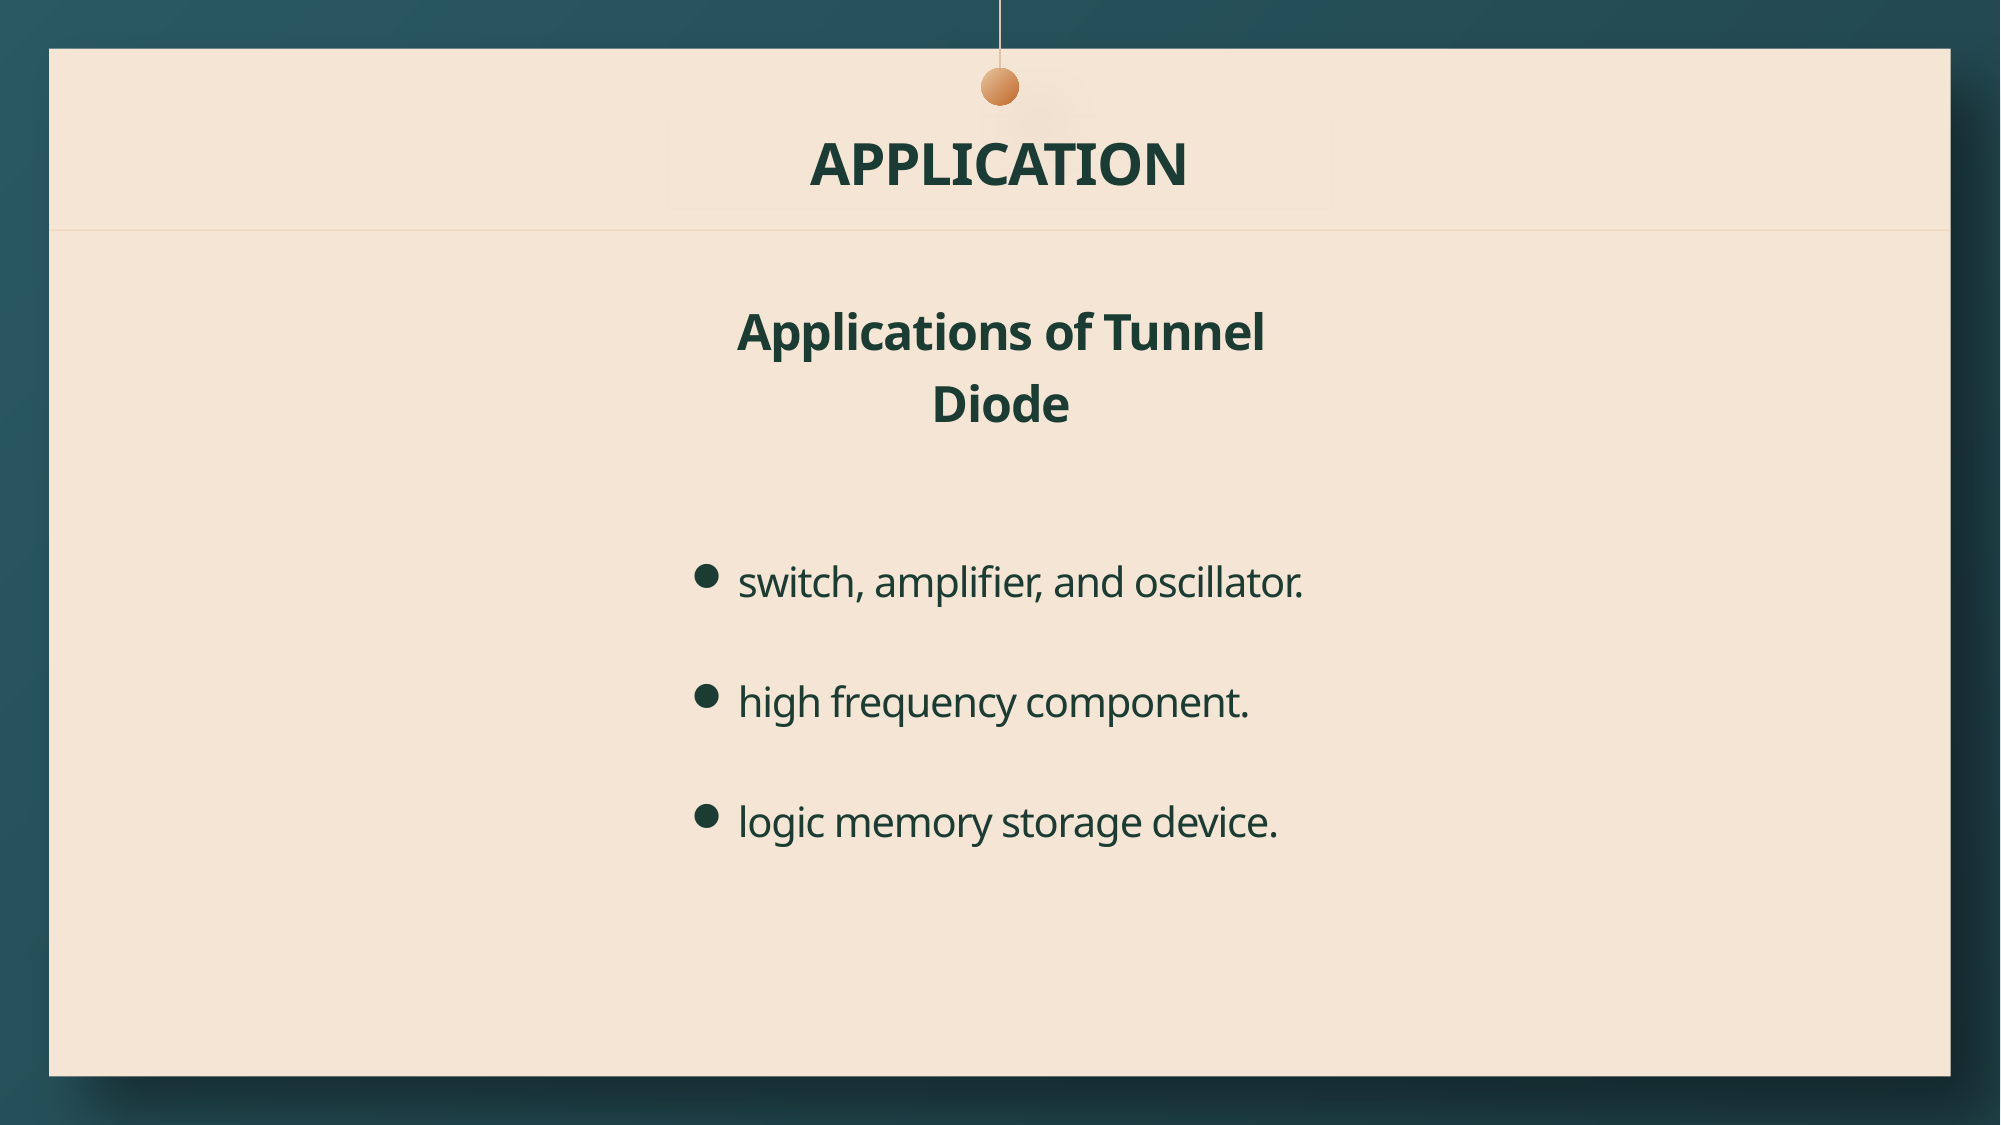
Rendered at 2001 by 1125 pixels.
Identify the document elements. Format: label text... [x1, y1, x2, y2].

title APPLICATION [667, 115, 1333, 209]
list Applications of Tunnel Diode switch, amplifier, and oscillator. high frequency component. logic memory storage device. [673, 313, 1327, 1032]
